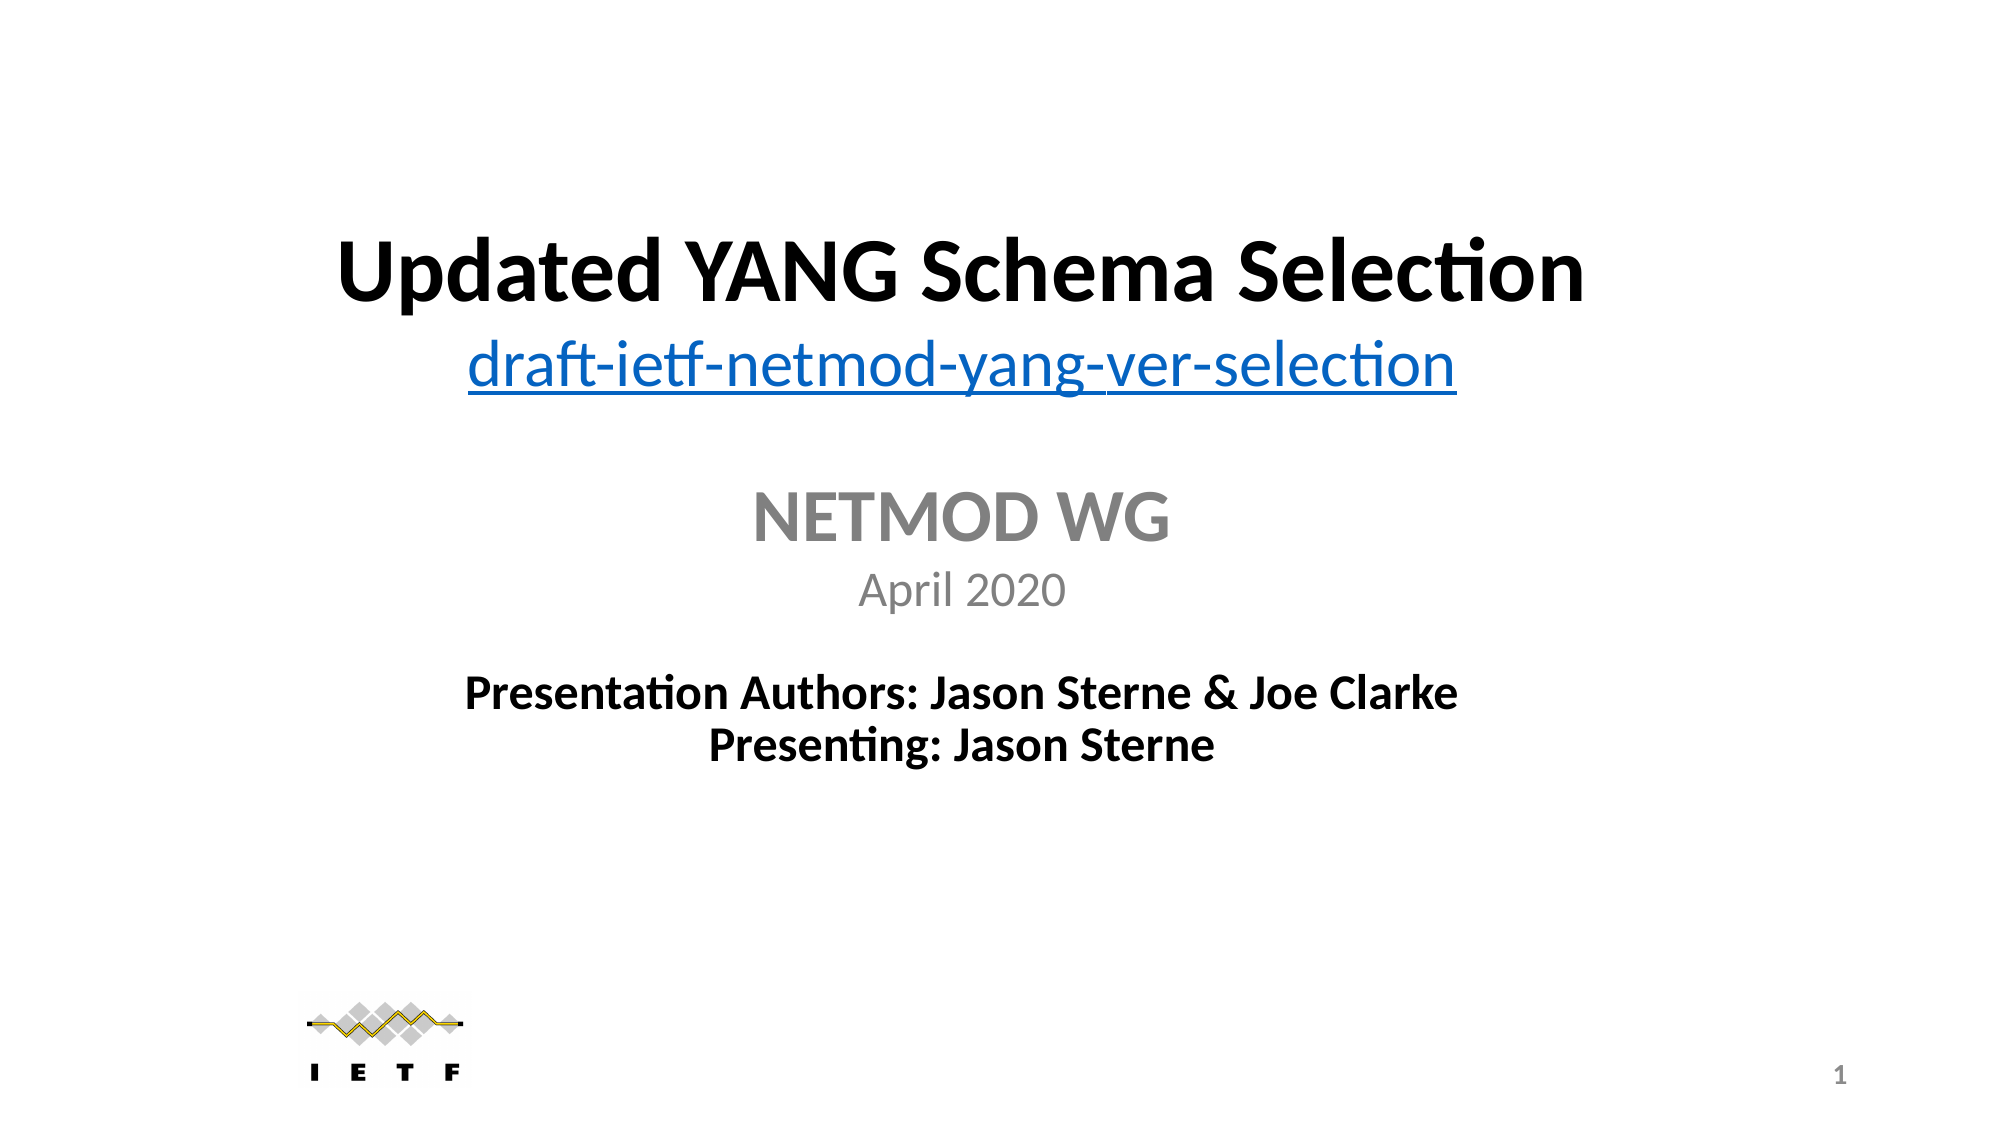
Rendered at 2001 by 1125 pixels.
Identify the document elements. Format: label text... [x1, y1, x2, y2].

picture [298, 991, 472, 1088]
slide_number 1 [1412, 1042, 1863, 1103]
text_box Updated YANG Schema Selection draft-ietf-netmod-yang-ver-selection NETMOD WG April 2020 Presentation Authors: Jason Sterne & Joe Clarke Presenting: Jason Sterne [61, 209, 1863, 419]
